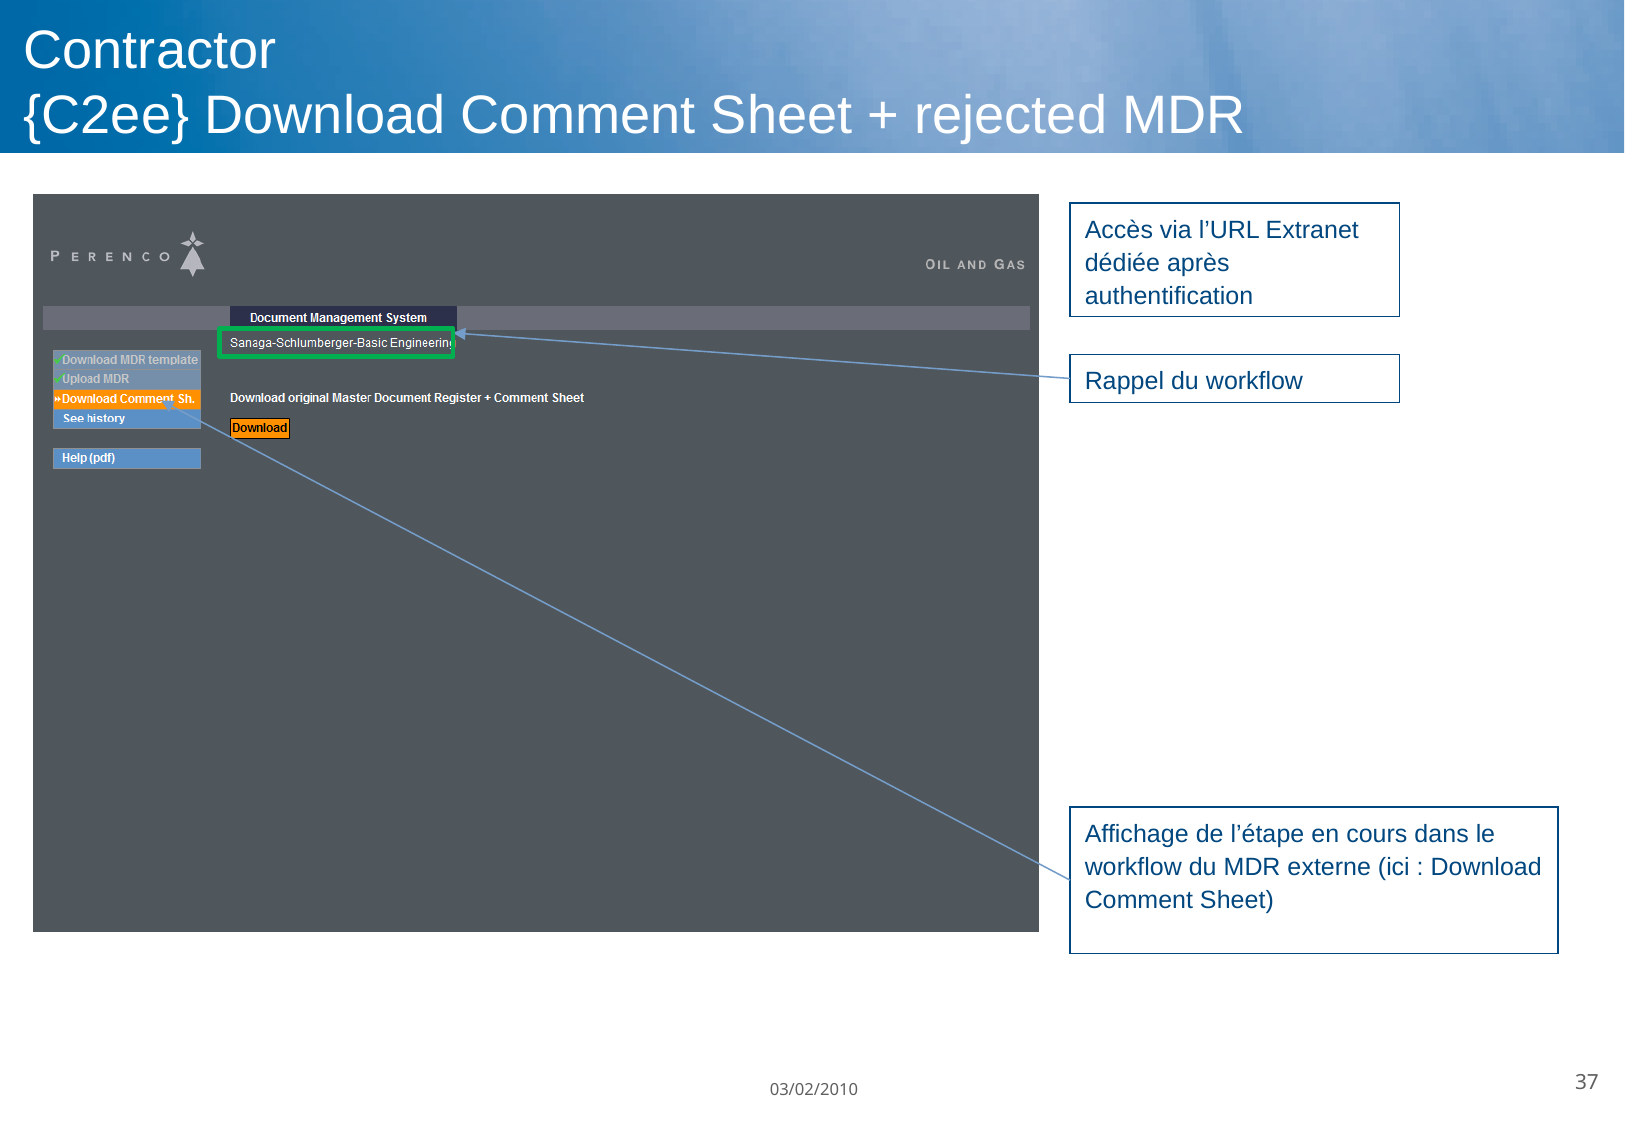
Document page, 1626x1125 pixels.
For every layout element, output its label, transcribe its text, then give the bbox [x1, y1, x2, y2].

slide_number 37 [13, 1060, 1615, 1104]
text_box Rappel du workflow [1070, 354, 1400, 403]
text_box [160, 400, 1071, 882]
text_box Affichage de l’étape en cours dans le workflow du MDR externe (ici : Download Comment Sheet) [1070, 806, 1558, 954]
title Contractor {C2ee} Download Comment Sheet + rejected MDR [0, 0, 1625, 153]
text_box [452, 332, 1071, 378]
footer 03/02/2010 [14, 1070, 1615, 1104]
picture [33, 194, 1040, 933]
text_box Accès via l’URL Extranet dédiée après authentification [1070, 203, 1400, 317]
